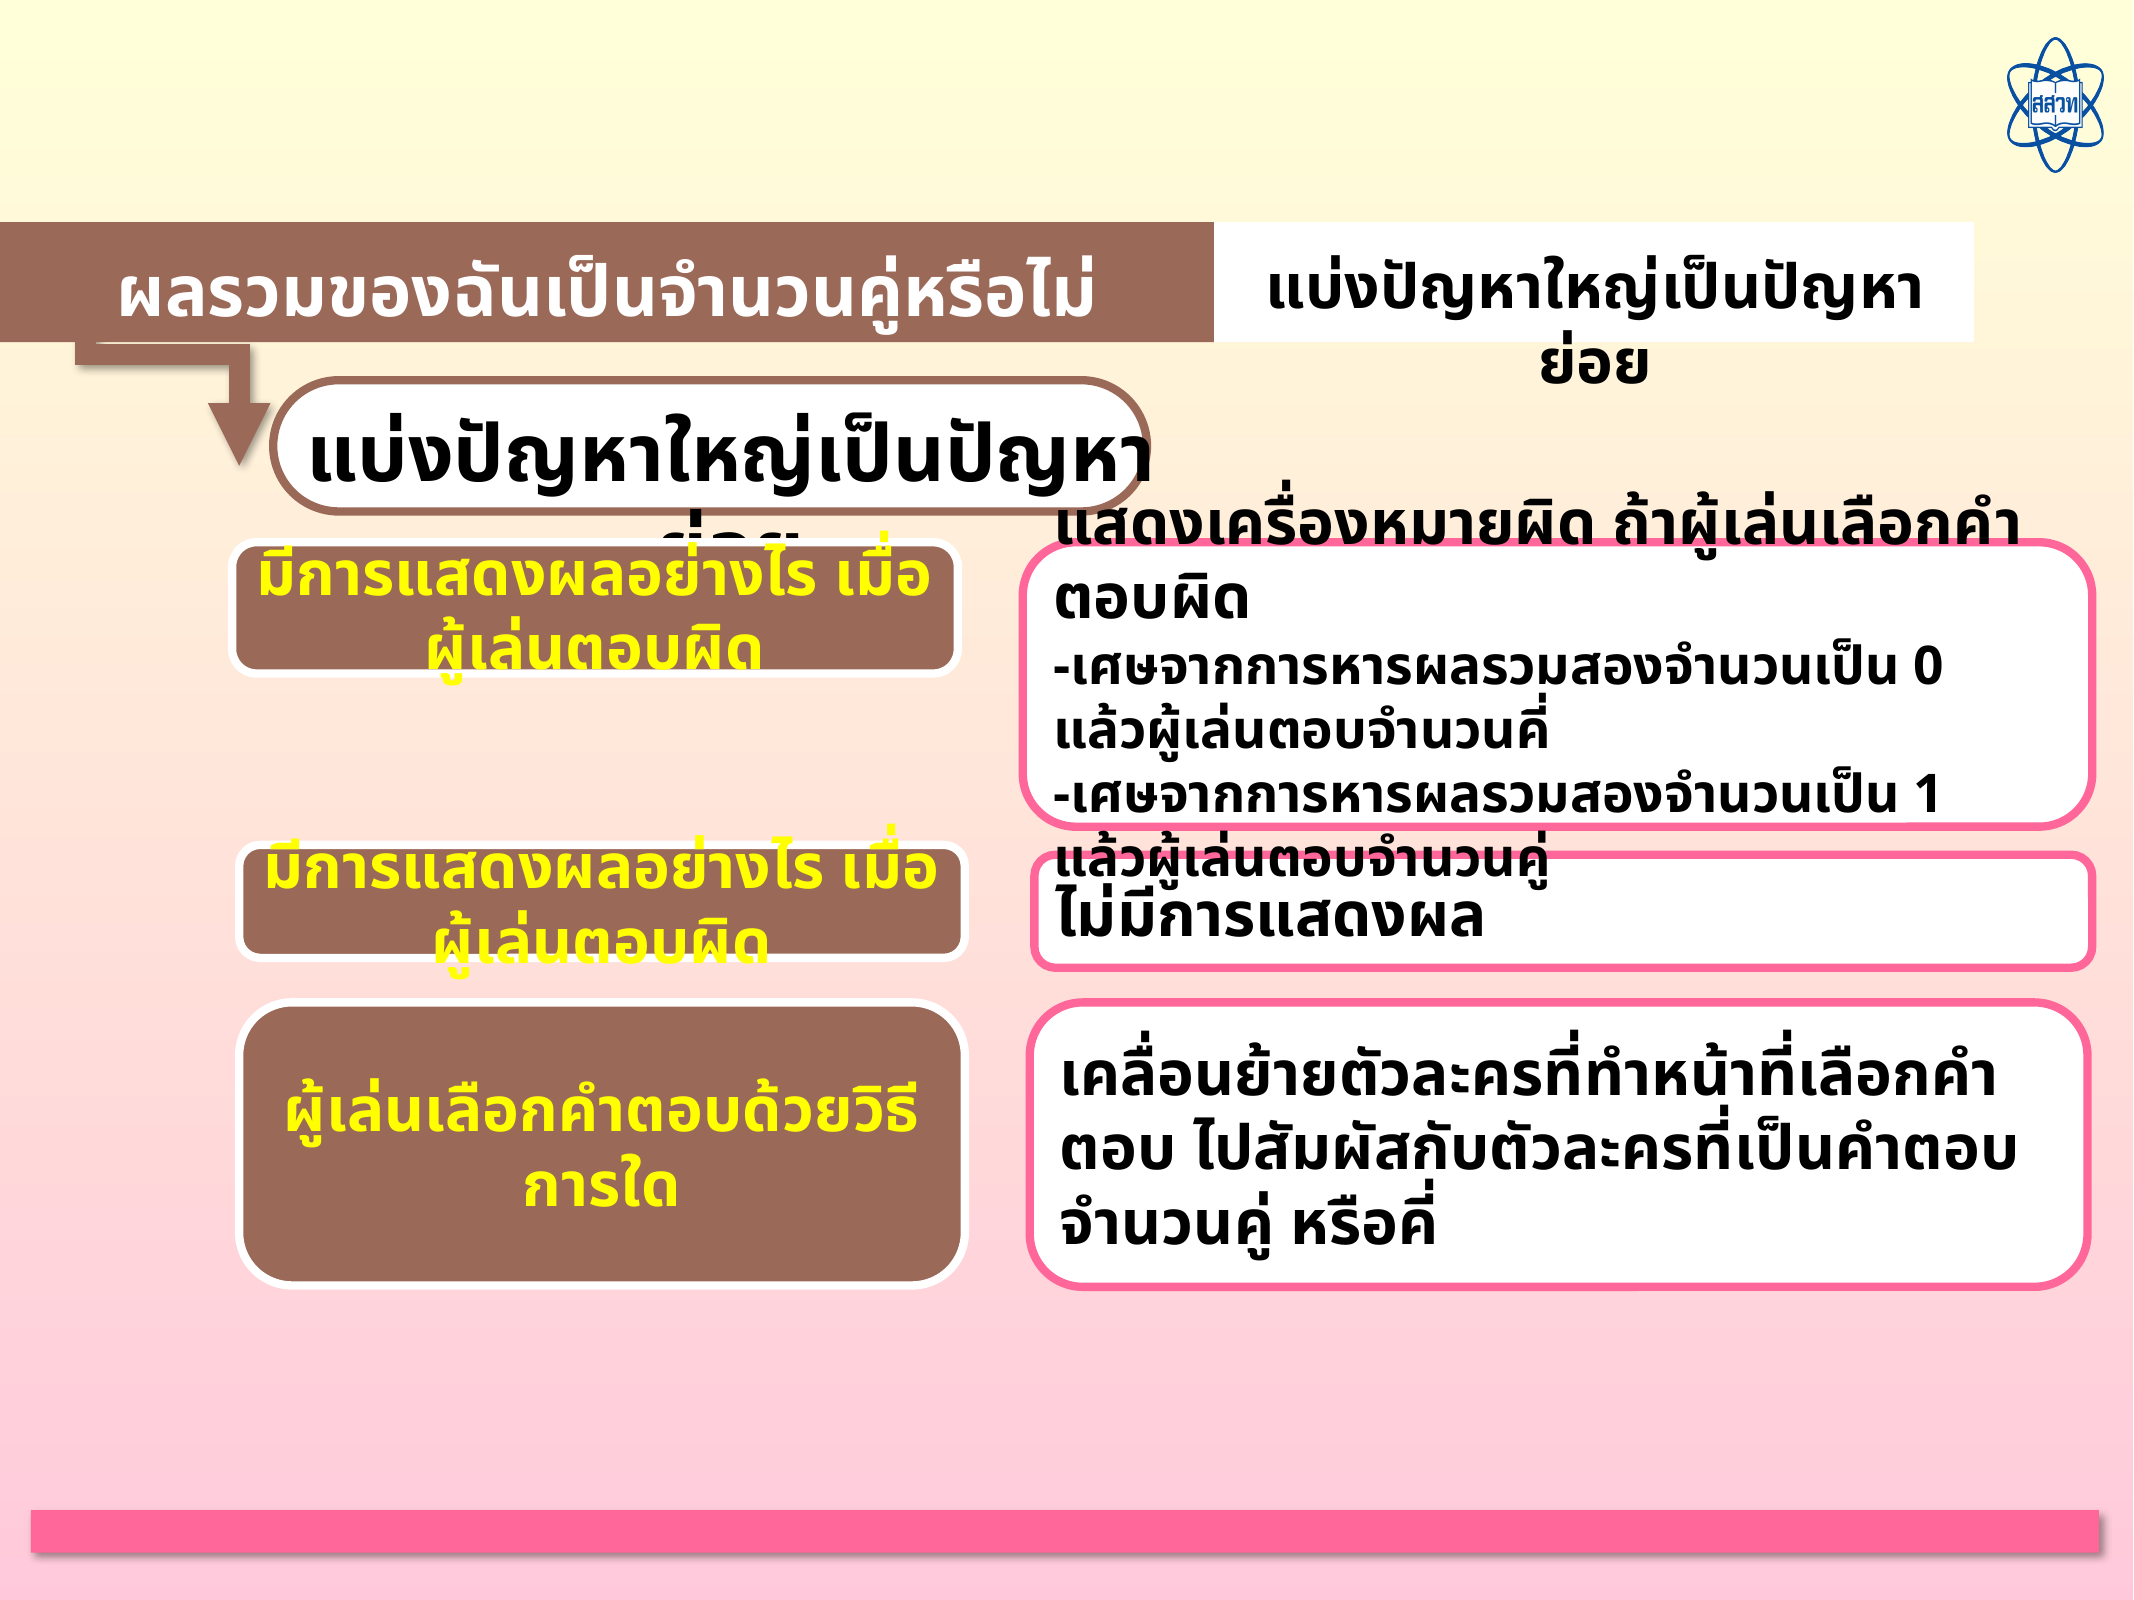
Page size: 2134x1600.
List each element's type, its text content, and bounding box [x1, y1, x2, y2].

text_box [1214, 222, 1975, 343]
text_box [50, 343, 274, 432]
picture [2007, 37, 2104, 173]
text_box ไม่มีการแสดงผล [1033, 853, 2094, 969]
text_box แสดงเครื่องหมายผิด ถ้าผู้เล่นเลือกคำตอบผิด -เศษจากการหารผลรวมสองจำนวนเป็น 0 แล้วผู้เล่นตอบจำนวนคี่ -เศษจากการหารผลรวมสองจำนวนเป็น 1 แล้วผู้เล่นตอบจำนวนคู่ [1021, 541, 2094, 828]
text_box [273, 380, 1185, 512]
text_box มีการแสดงผลอย่างไร เมื่อผู้เล่นตอบผิด [238, 843, 966, 959]
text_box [0, 222, 1214, 343]
text_box มีการแสดงผลอย่างไร เมื่อผู้เล่นตอบผิด [231, 541, 959, 675]
text_box ผู้เล่นเลือกคำตอบด้วยวิธีการใด [238, 1001, 966, 1287]
text_box เคลื่อนย้ายตัวละครที่ทำหน้าที่เลือกคำตอบ ไปสัมผัสกับตัวละครที่เป็นคำตอบจำนวนคู่ หรือคี่ [1028, 1001, 2089, 1288]
